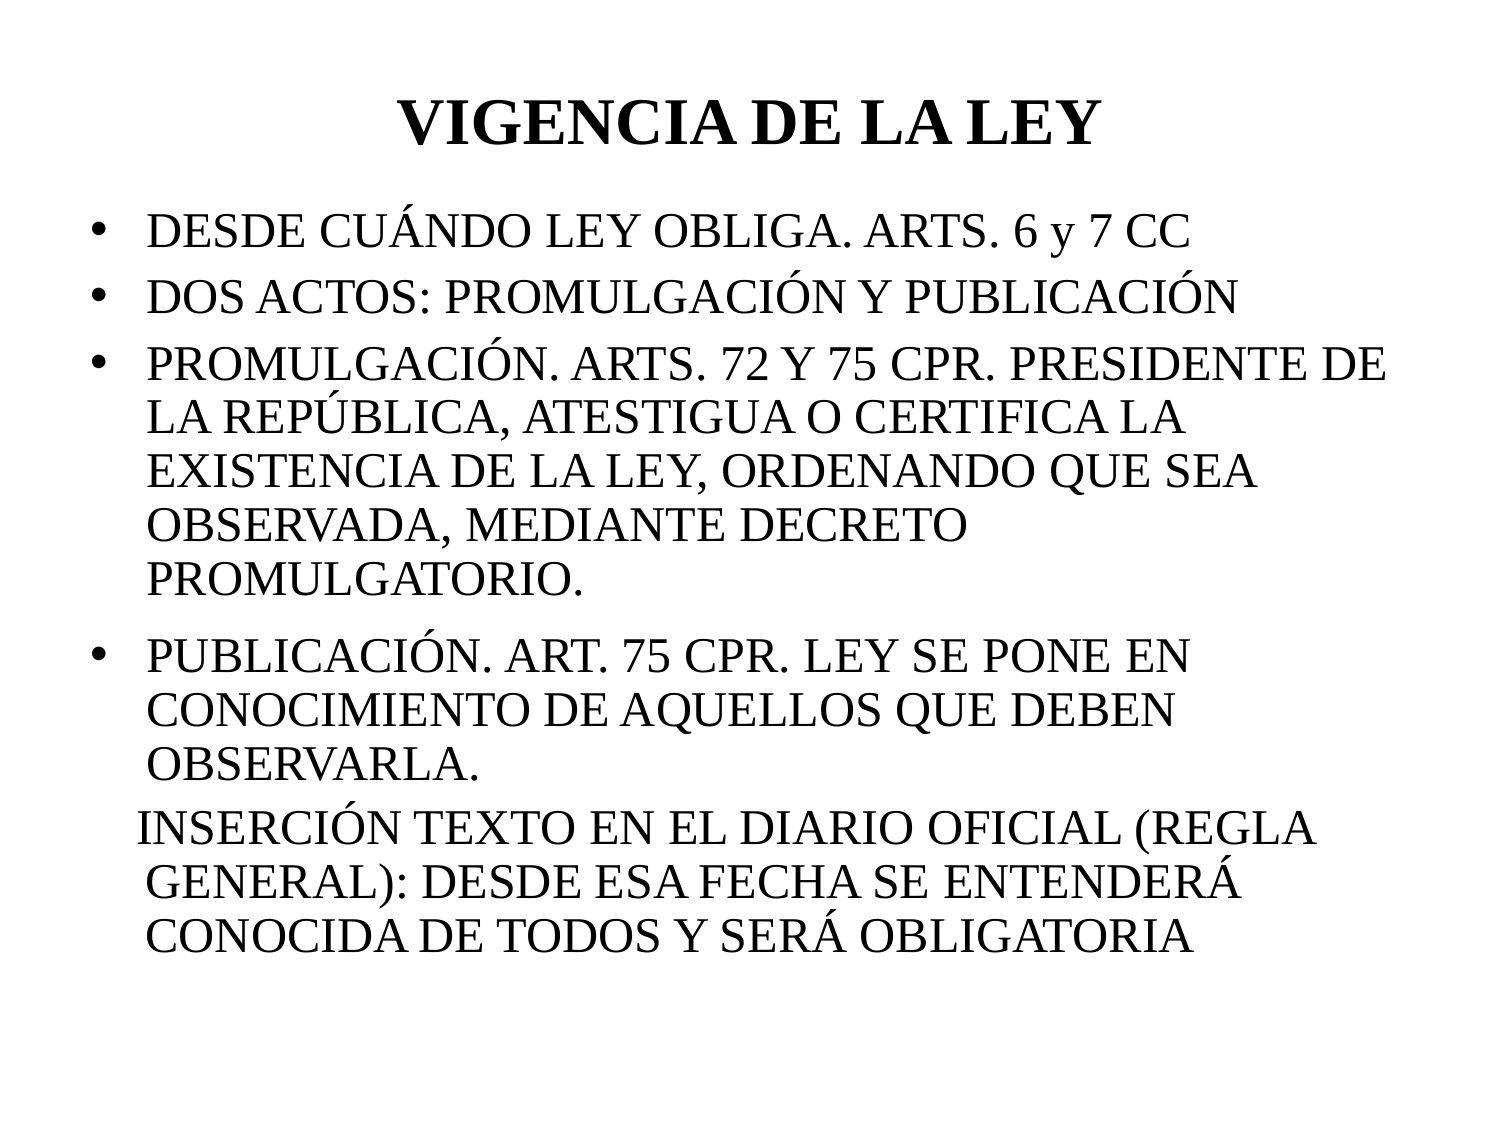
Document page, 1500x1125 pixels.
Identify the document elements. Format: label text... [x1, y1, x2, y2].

title VIGENCIA DE LA LEY [75, 62, 1425, 173]
list DESDE CUÁNDO LEY OBLIGA. ARTS. 6 y 7 CC DOS ACTOS: PROMULGACIÓN Y PUBLICACIÓN PROMULGACIÓN. ARTS. 72 Y 75 CPR. PRESIDENTE DE LA REPÚBLICA, ATESTIGUA O CERTIFICA LA EXISTENCIA DE LA LEY, ORDENANDO QUE SEA OBSERVADA, MEDIANTE DECRETO PROMULGATORIO. PUBLICACIÓN. ART. 75 CPR. LEY SE PONE EN CONOCIMIENTO DE AQUELLOS QUE DEBEN OBSERVARLA. INSERCIÓN TEXTO EN EL DIARIO OFICIAL (REGLA GENERAL): DESDE ESA FECHA SE ENTENDERÁ CONOCIDA DE TODOS Y SERÁ OBLIGATORIA [75, 196, 1425, 1000]
